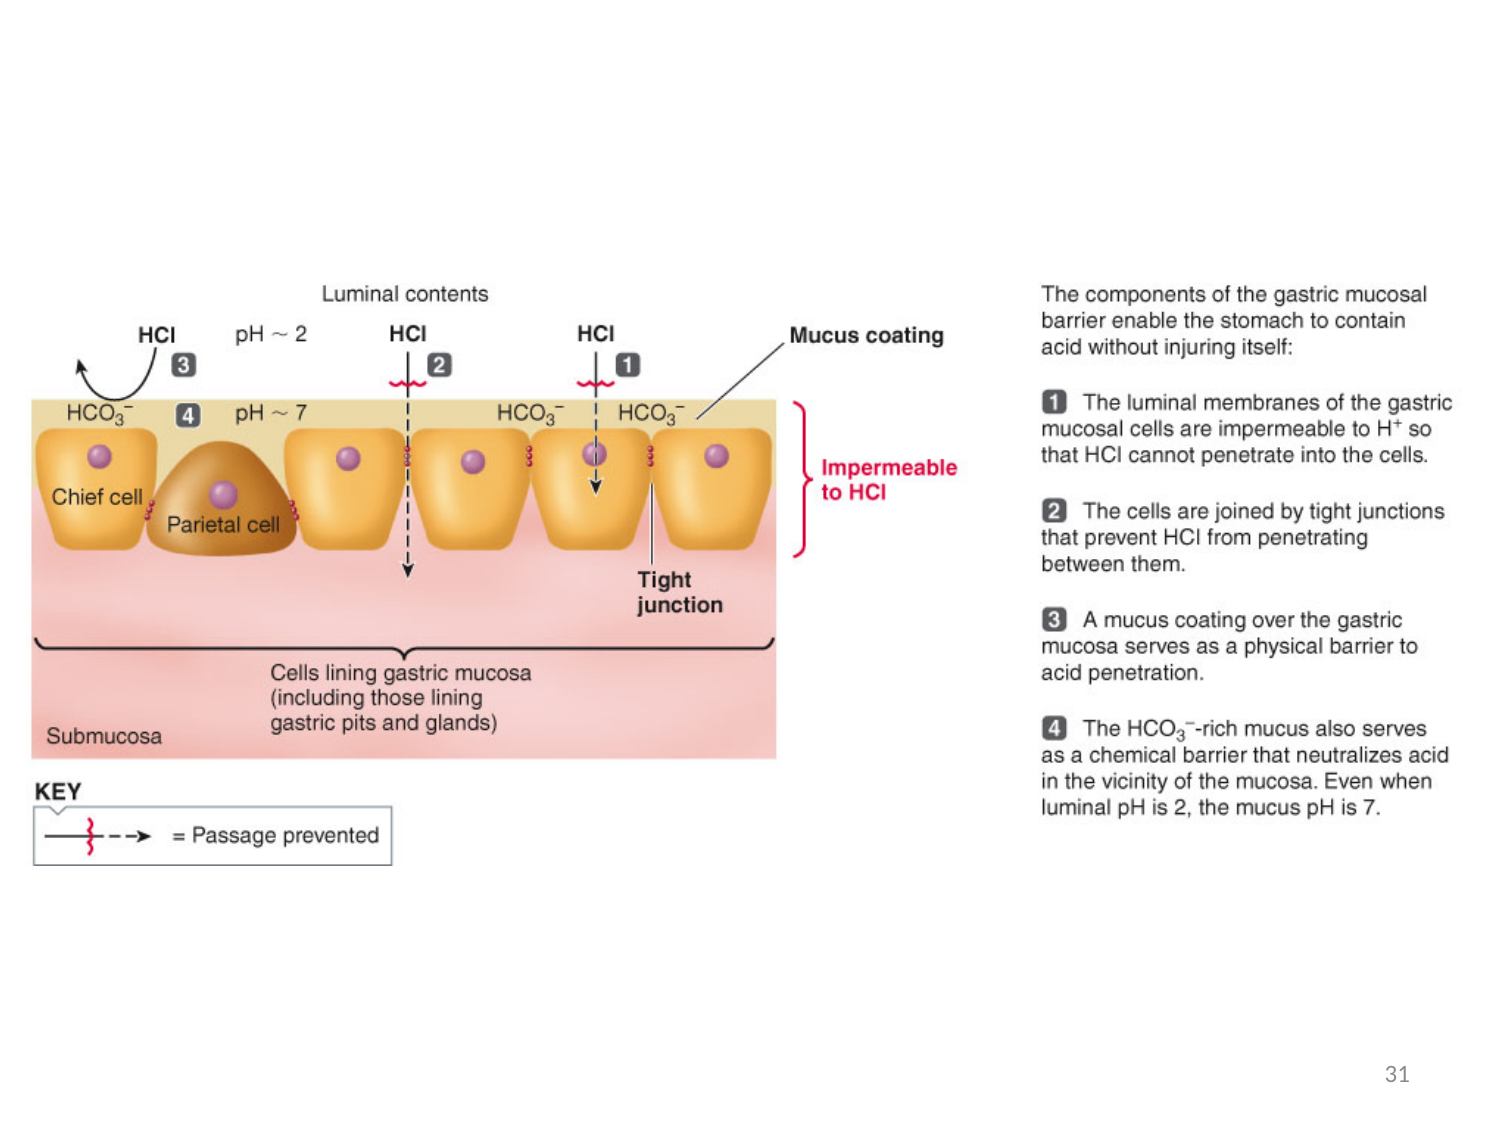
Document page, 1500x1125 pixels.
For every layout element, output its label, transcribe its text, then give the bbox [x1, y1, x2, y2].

picture [14, 259, 1486, 866]
slide_number 31 [1074, 1042, 1425, 1103]
